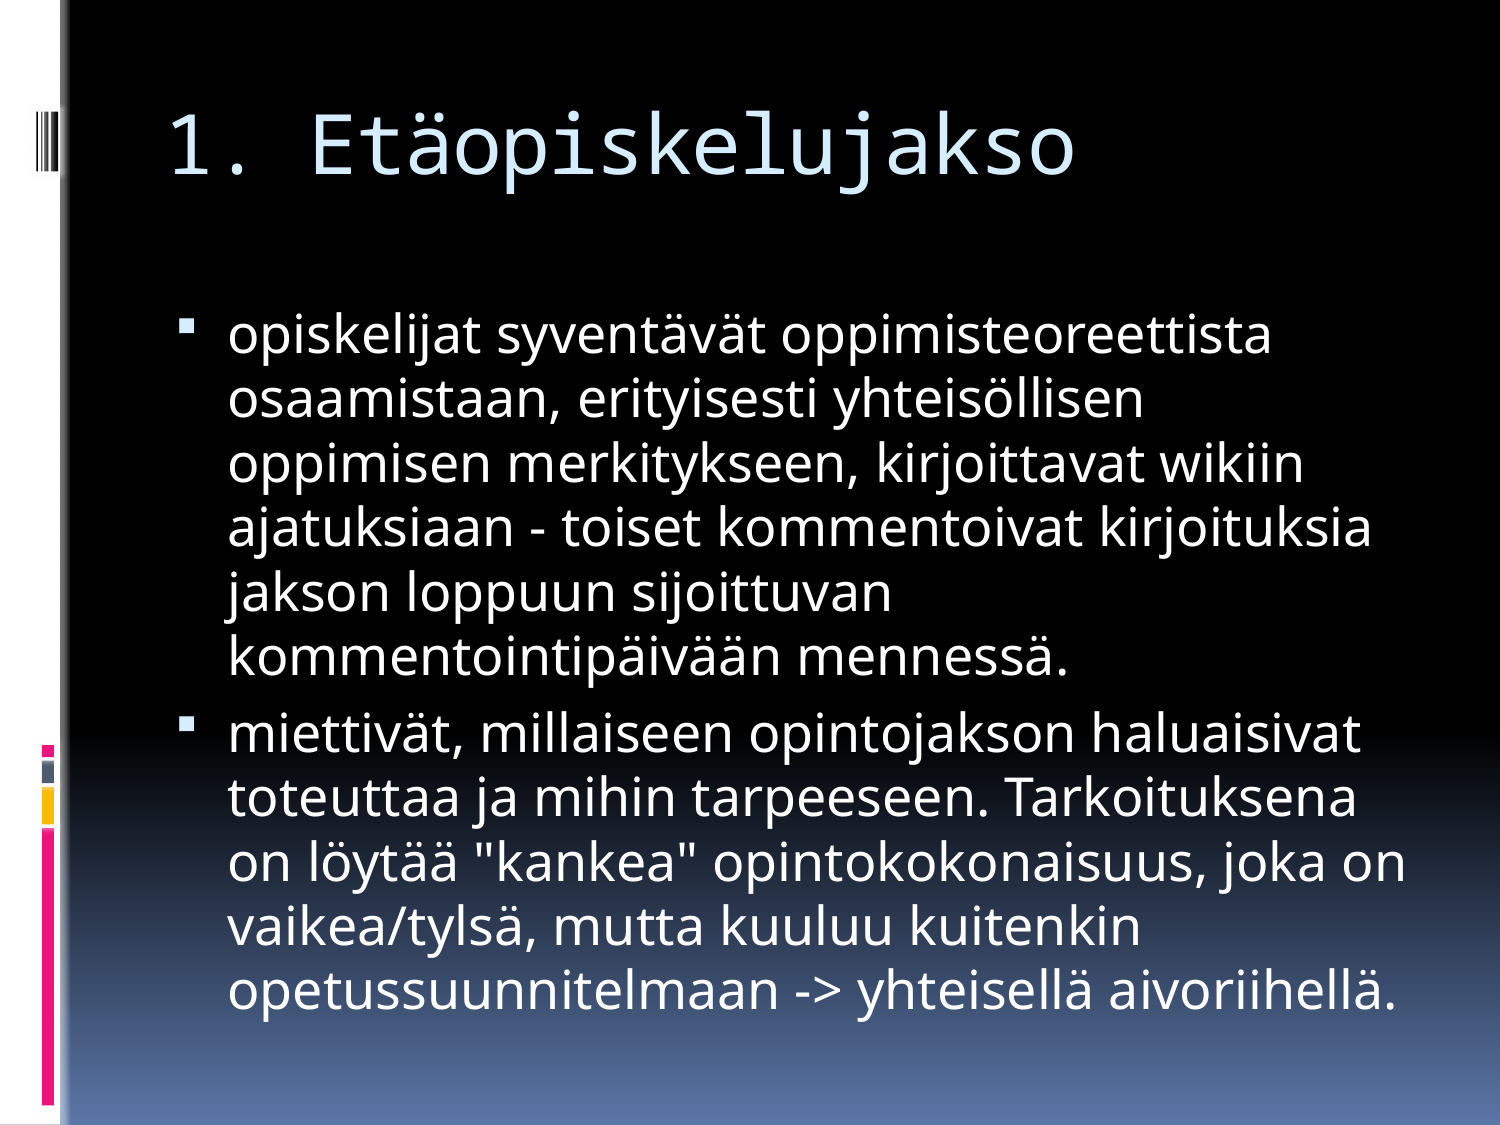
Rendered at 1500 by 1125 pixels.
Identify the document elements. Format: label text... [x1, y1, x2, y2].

title 1. Etäopiskelujakso [150, 83, 1425, 234]
list opiskelijat syventävät oppimisteoreettista osaamistaan, erityisesti yhteisöllisen oppimisen merkitykseen, kirjoittavat wikiin ajatuksiaan - toiset kommentoivat kirjoituksia jakson loppuun sijoittuvan kommentointipäivään mennessä. miettivät, millaiseen opintojakson haluaisivat toteuttaa ja mihin tarpeeseen. Tarkoituksena on löytää "kankea" opintokokonaisuus, joka on vaikea/tylsä, mutta kuuluu kuitenkin opetussuunnitelmaan -> yhteisellä aivoriihellä. [150, 292, 1425, 1043]
